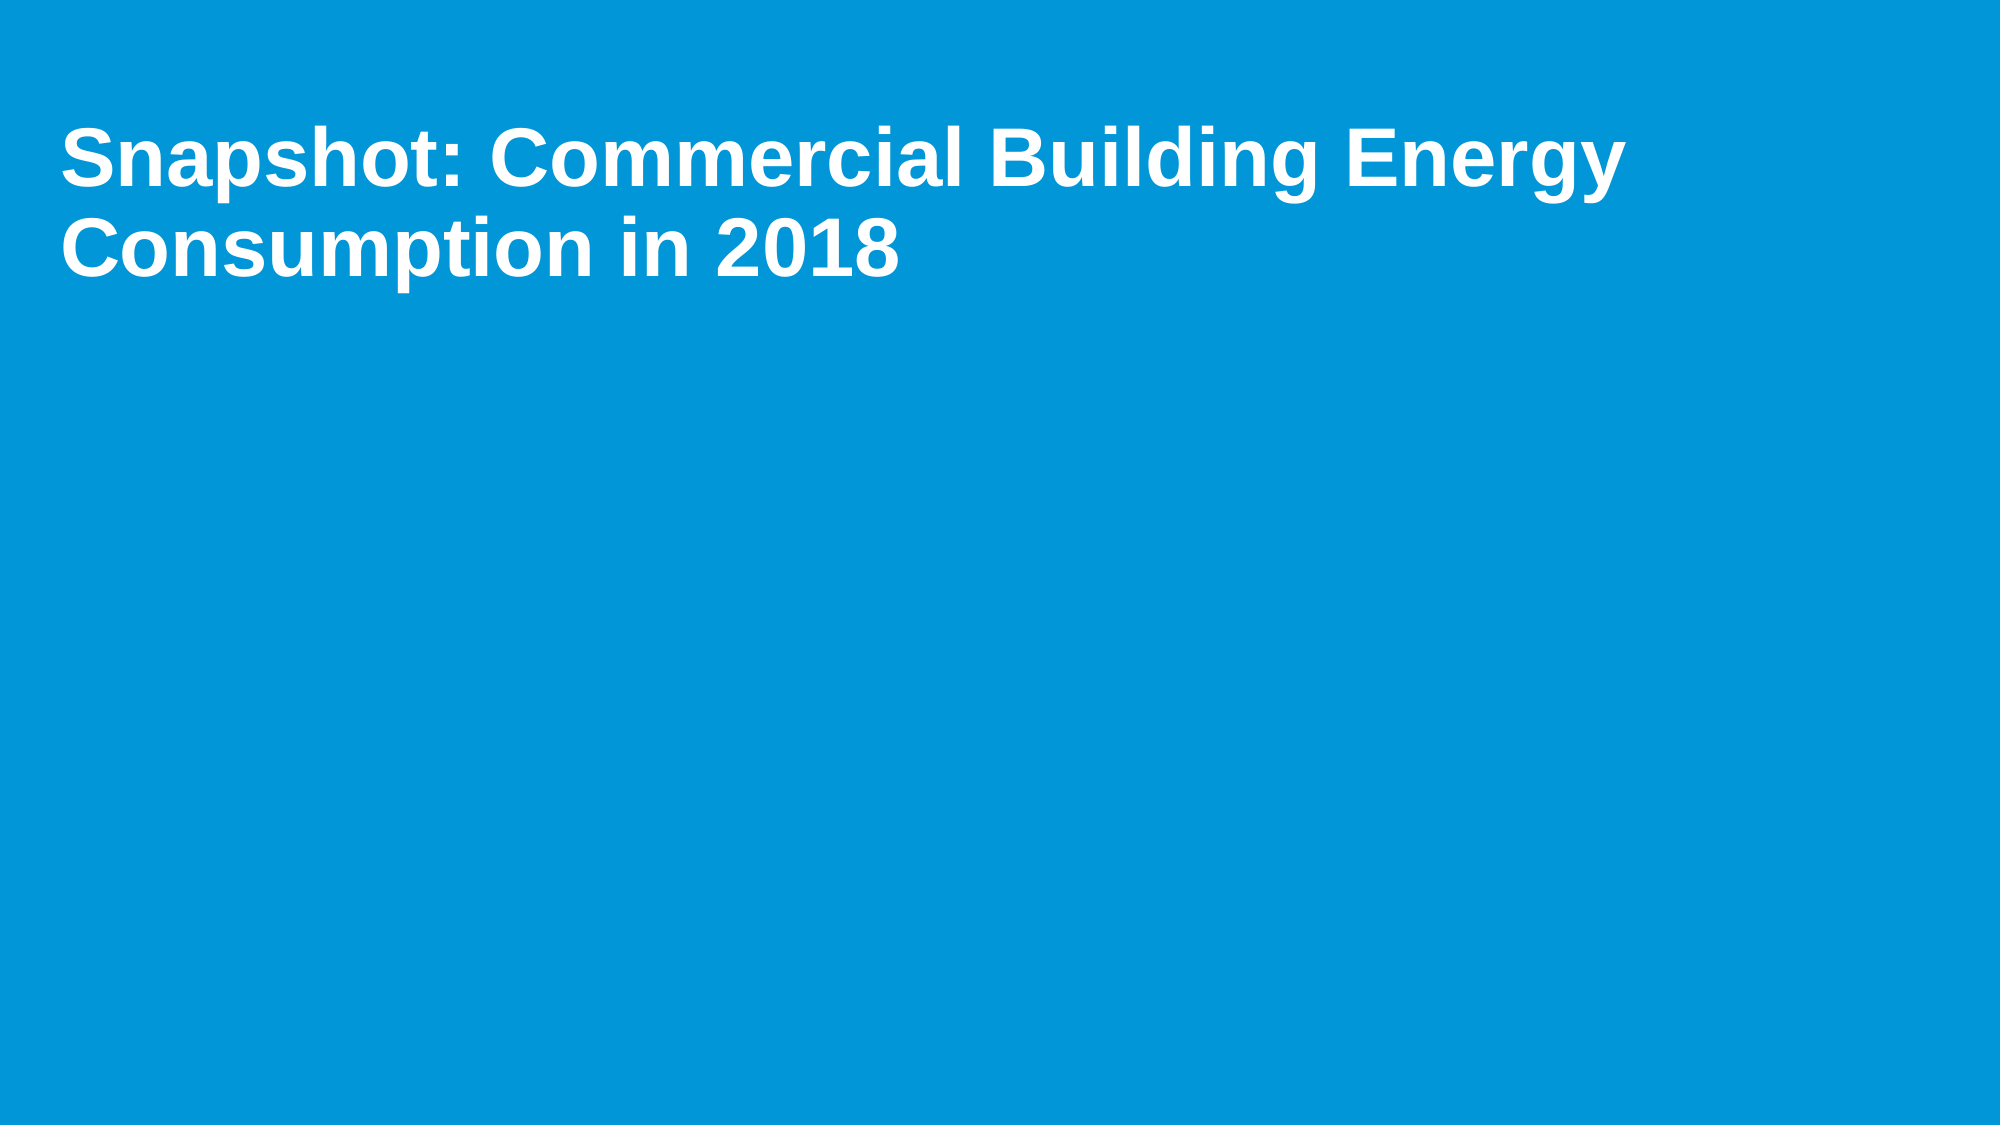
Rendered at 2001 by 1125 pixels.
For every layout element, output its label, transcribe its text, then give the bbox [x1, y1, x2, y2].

title Snapshot: Commercial Building Energy Consumption in 2018 [44, 57, 1807, 303]
